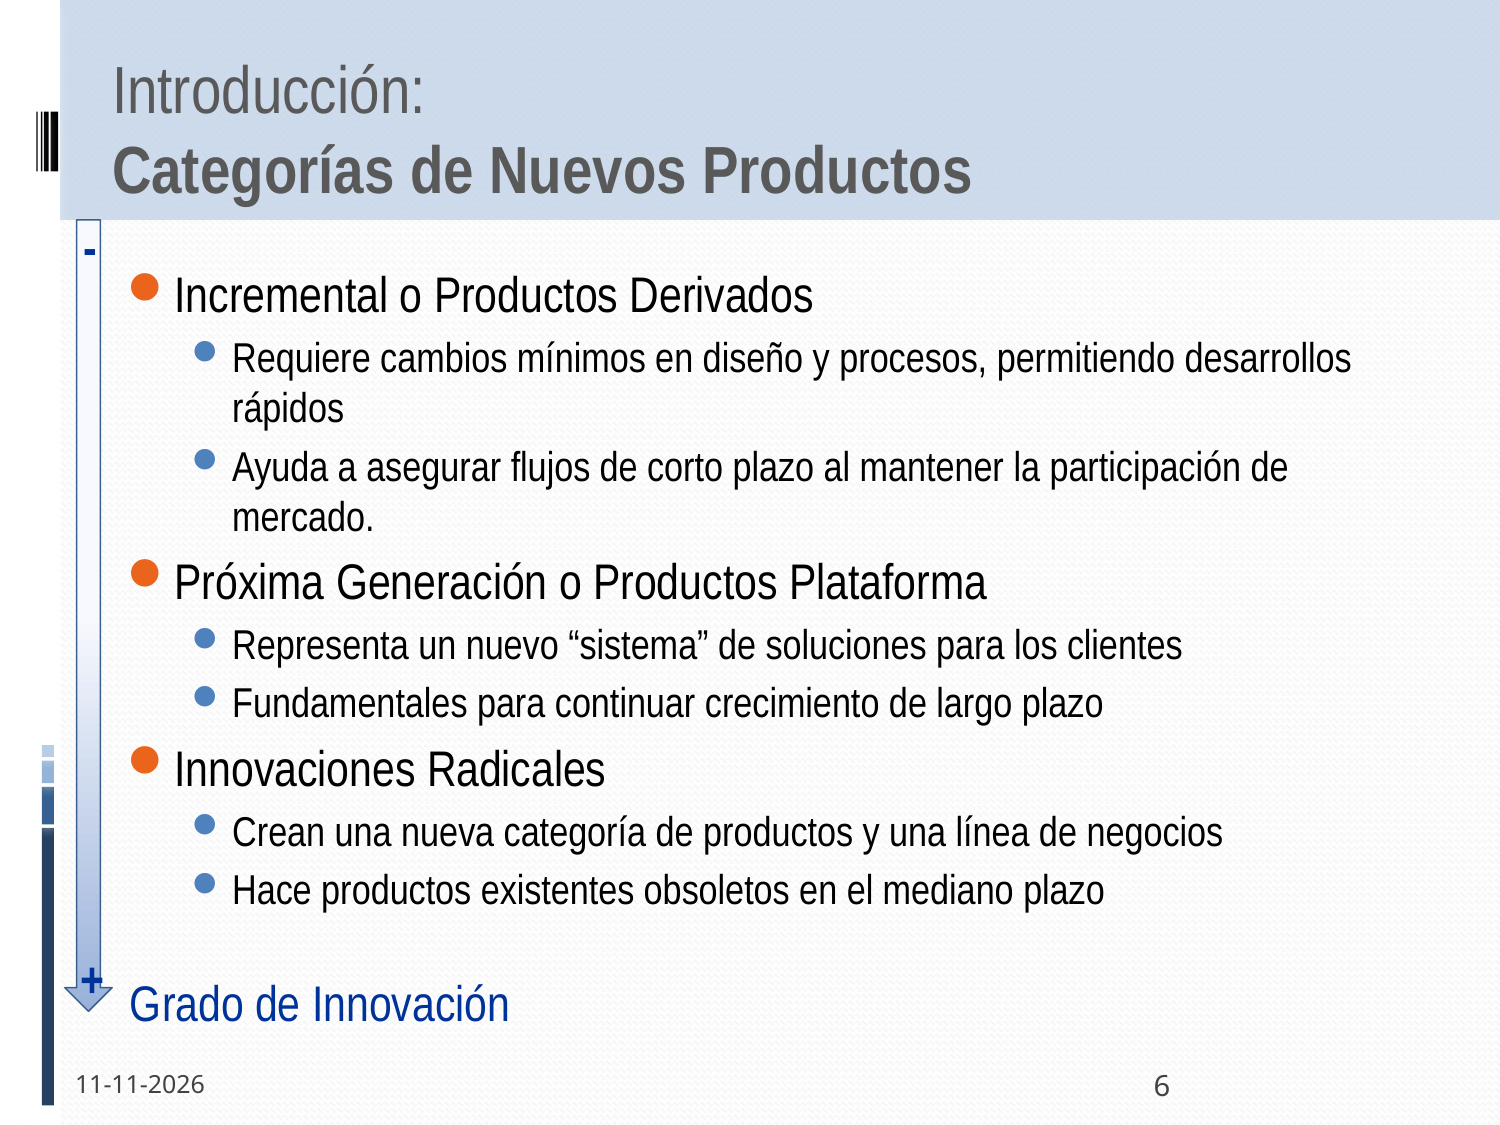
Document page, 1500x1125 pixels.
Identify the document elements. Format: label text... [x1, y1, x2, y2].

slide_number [75, 1042, 243, 1103]
text_box [75, 283, 102, 940]
text_box - [68, 208, 112, 283]
text_box Grado de Innovación [115, 964, 526, 1039]
slide_number 6 [1045, 1046, 1171, 1107]
list Incremental o Productos Derivados Requiere cambios mínimos en diseño y procesos, permitiendo desarrollos rápidos Ayuda a asegurar flujos de corto plazo al mantener la participación de mercado. Próxima Generación o Productos Plataforma Representa un nuevo “sistema” de soluciones para los clientes Fundamentales para continuar crecimiento de largo plazo Innovaciones Radicales Crean una nueva categoría de productos y una línea de negocios Hace productos existentes obsoletos en el mediano plazo [111, 255, 1436, 1038]
text_box + [65, 940, 119, 1016]
title Introducción: Categorías de Nuevos Productos [111, 18, 1436, 207]
